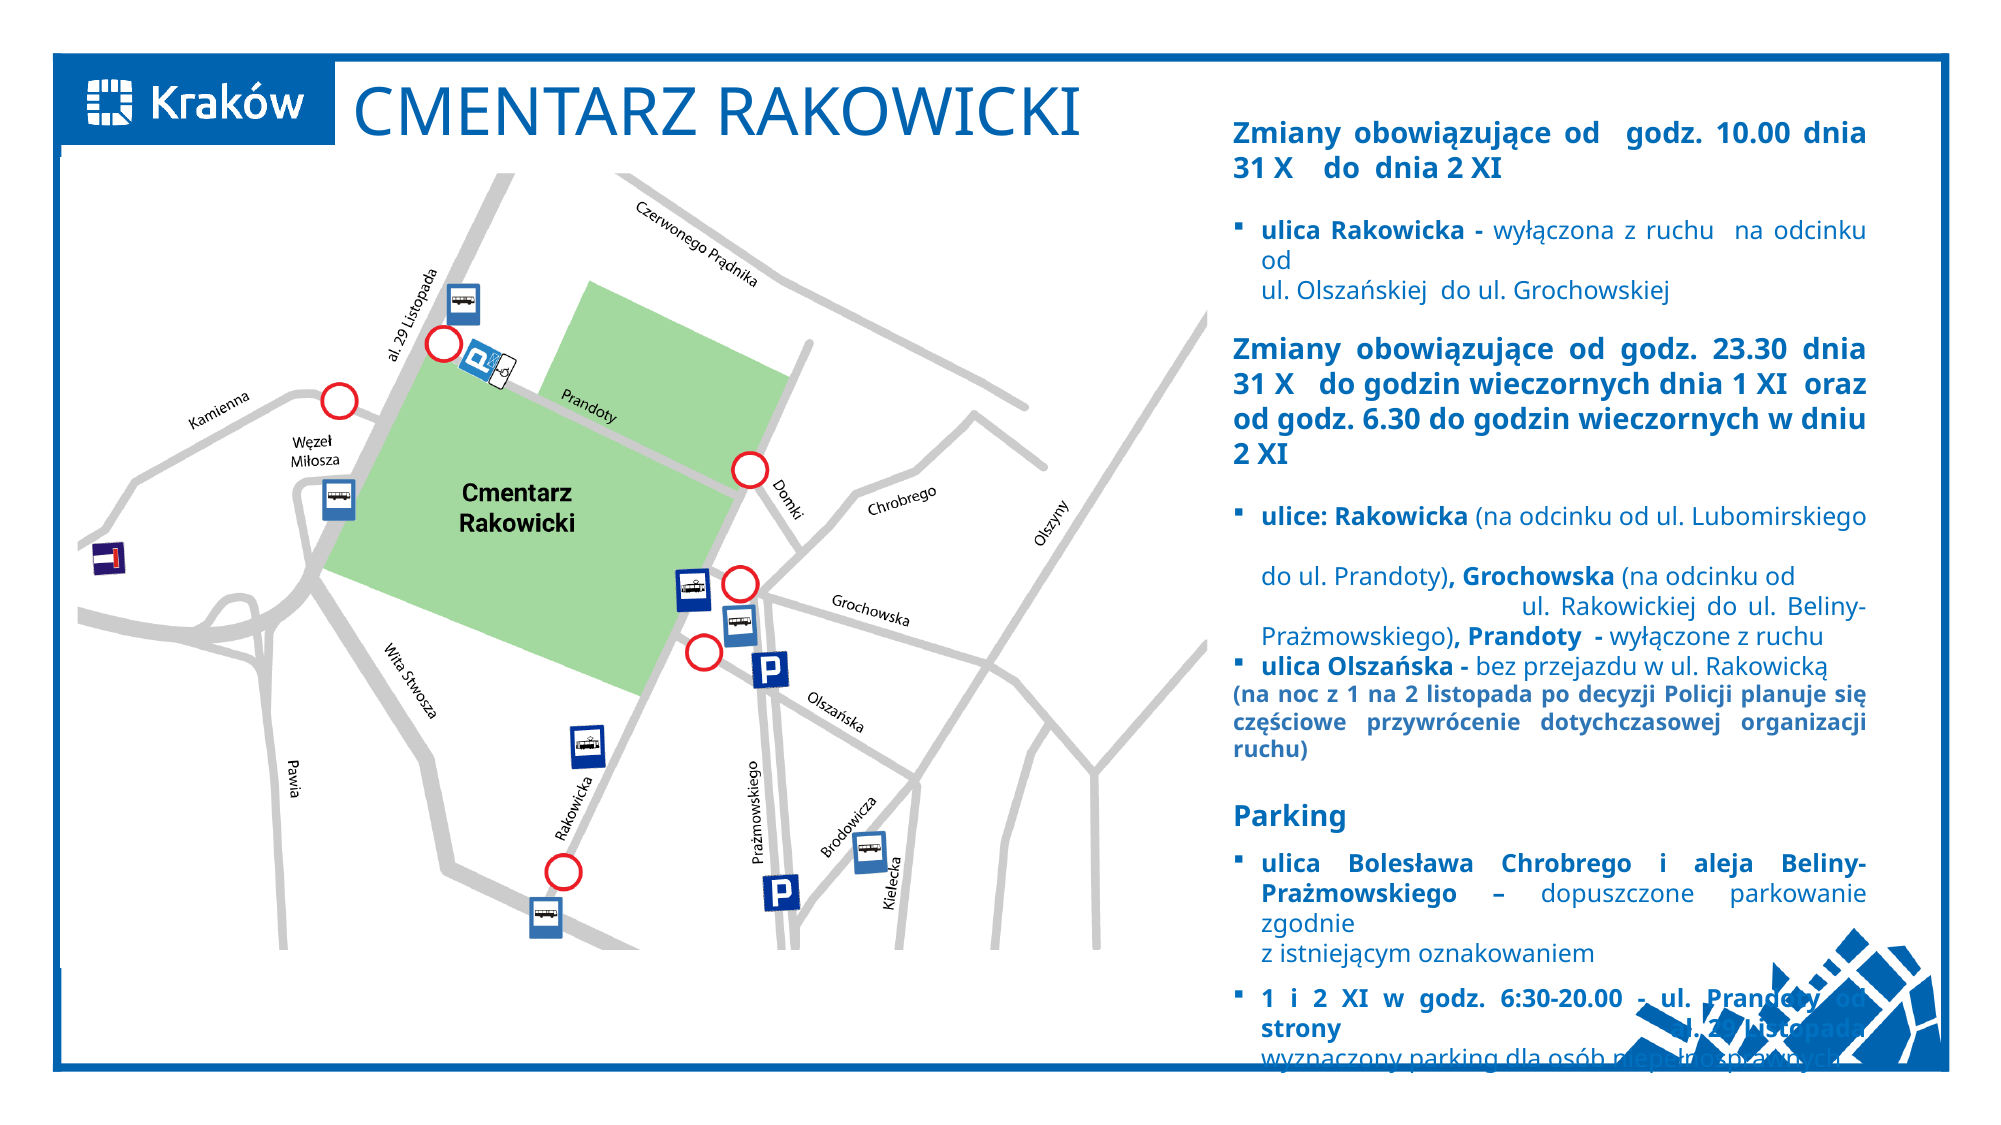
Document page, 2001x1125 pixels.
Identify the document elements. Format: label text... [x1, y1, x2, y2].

picture [59, 156, 1219, 968]
text_box Zmiany obowiązujące od godz. 10.00 dnia 31 X do dnia 2 XI ulica Rakowicka - wyłączona z ruchu na odcinku od ul. Olszańskiej do ul. Grochowskiej Zmiany obowiązujące od godz. 23.30 dnia 31 X do godzin wieczornych dnia 1 XI oraz od godz. 6.30 do godzin wieczornych w dniu 2 XI ulice: Rakowicka (na odcinku od ul. Lubomirskiego do ul. Prandoty), Grochowska (na odcinku od ul. Rakowickiej do ul. Beliny-Prażmowskiego), Prandoty - wyłączone z ruchu ulica Olszańska - bez przejazdu w ul. Rakowicką (na noc z 1 na 2 listopada po decyzji Policji planuje się częściowe przywrócenie dotychczasowej organizacji ruchu) Parking ulica Bolesława Chrobrego i aleja Beliny- Prażmowskiego – dopuszczone parkowanie zgodnie z istniejącym oznakowaniem 1 i 2 XI w godz. 6:30-20.00 - ul. Prandoty od strony al. 29 Listopada wyznaczony parking dla osób niepełnosprawnych [1218, 107, 1883, 1080]
title CMENTARZ RAKOWICKI [337, 53, 1940, 175]
picture [56, 59, 335, 145]
picture [1883, 925, 1941, 1063]
